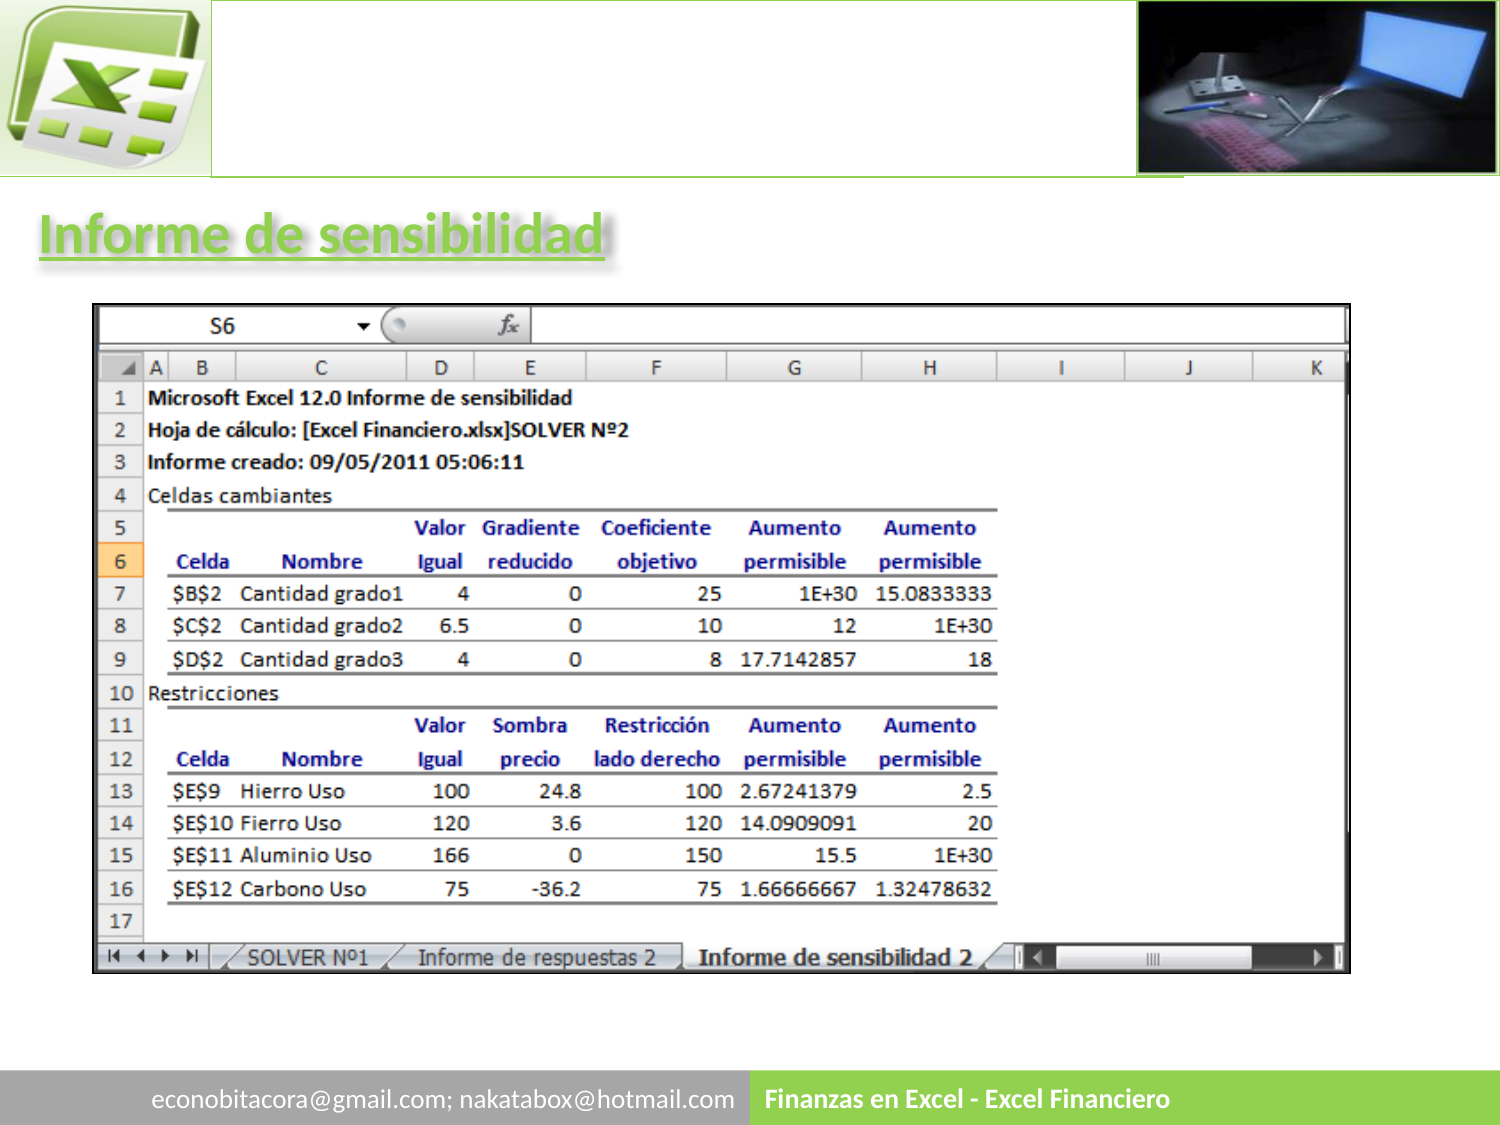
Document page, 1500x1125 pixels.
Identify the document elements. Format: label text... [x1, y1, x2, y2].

picture [93, 304, 1350, 973]
text_box Finanzas en Excel - Excel Financiero [749, 1070, 1500, 1125]
picture [1136, 0, 1500, 177]
subtitle Informe de sensibilidad [23, 187, 668, 282]
picture [0, 0, 212, 177]
text_box econobitacora@gmail.com; nakatabox@hotmail.com [0, 1070, 749, 1125]
text_box [212, 0, 1134, 178]
